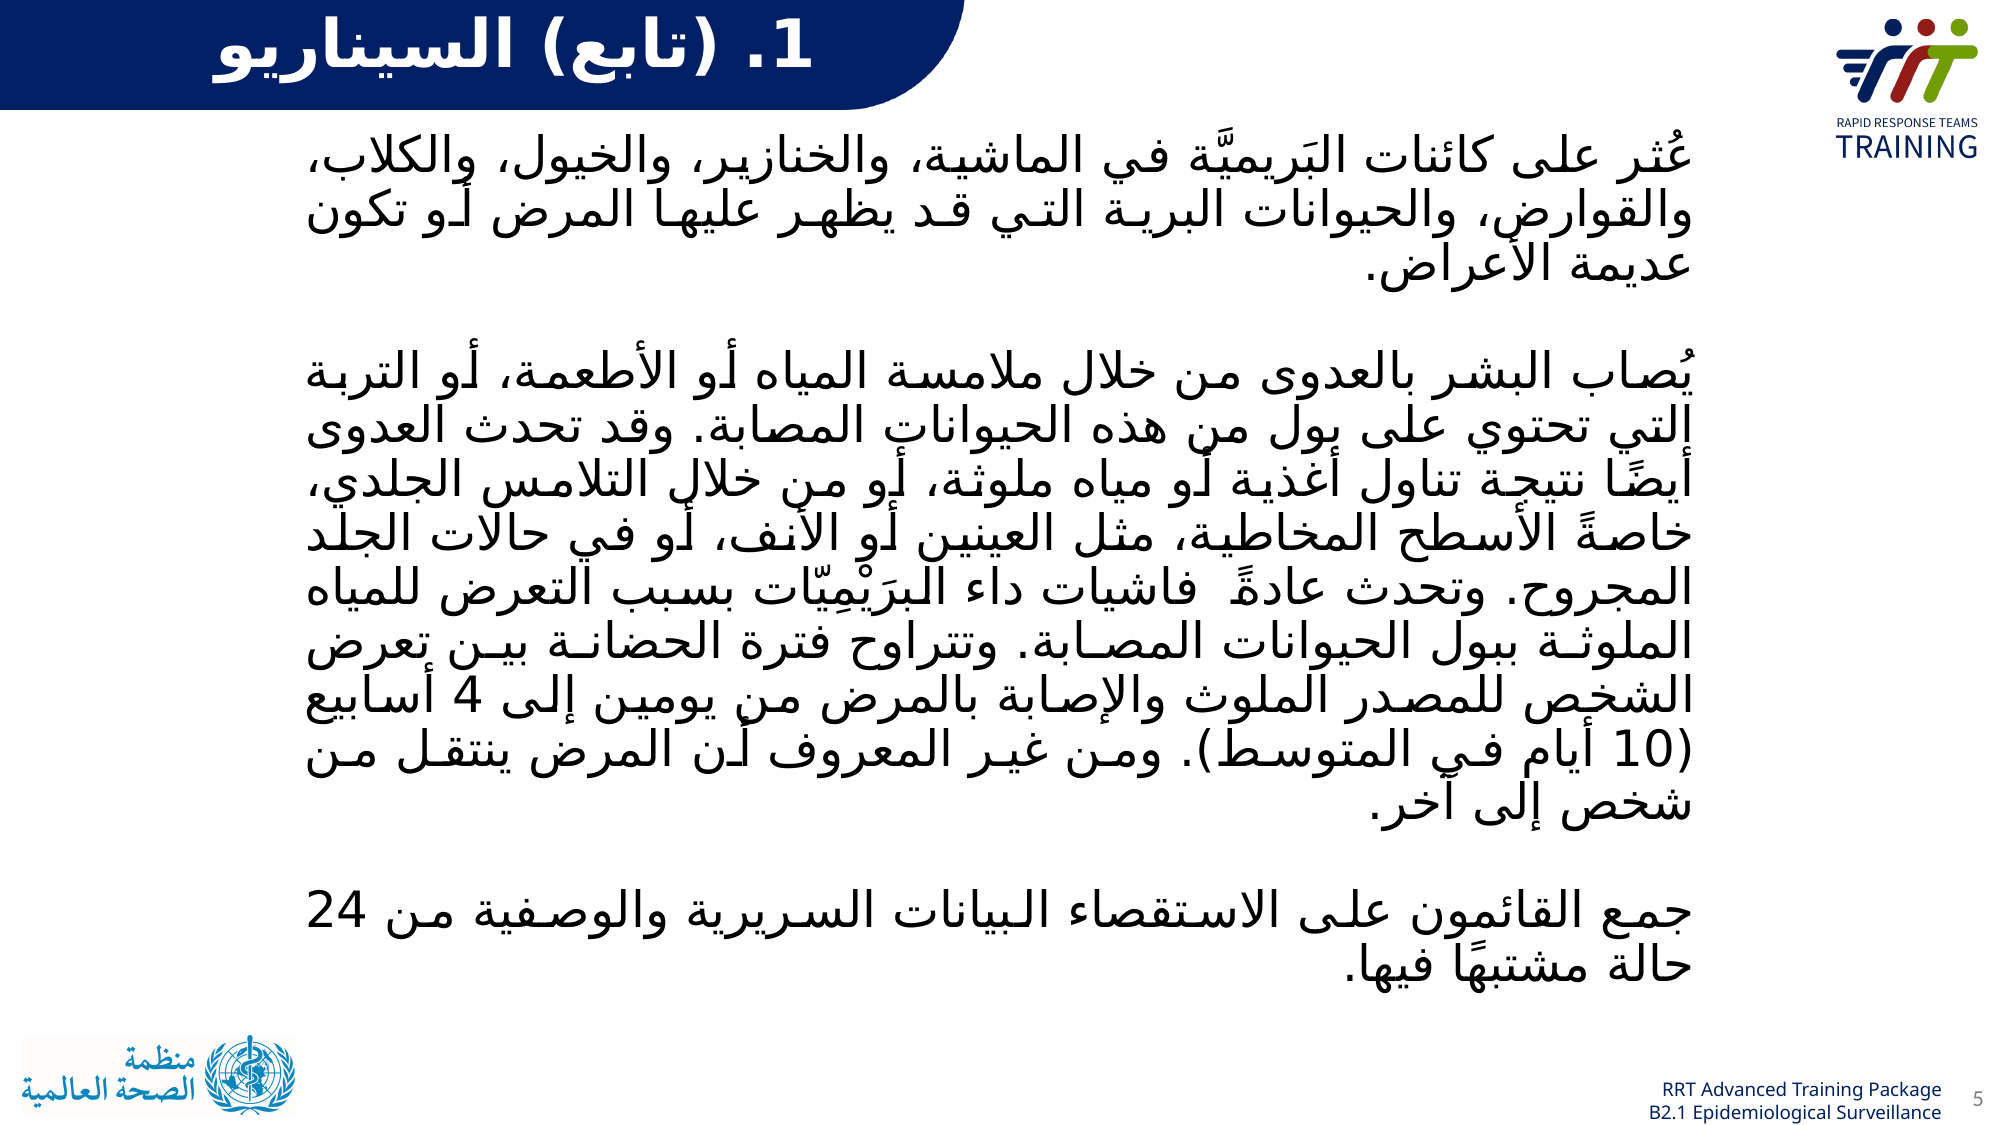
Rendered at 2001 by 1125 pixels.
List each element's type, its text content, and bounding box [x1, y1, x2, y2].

picture [22, 1035, 295, 1115]
picture [1835, 19, 1978, 167]
picture [0, 0, 965, 110]
title 1. (تابع) السيناريو [48, 2, 824, 110]
list عُثر على كائنات البَريميَّة في الماشية، والخنازير، والخيول، والكلاب، والقوارض، والحيوانات البرية التي قد يظهر عليها المرض أو تكون عديمة الأعراض. يُصاب البشر بالعدوى من خلال ملامسة المياه أو الأطعمة، أو التربة التي تحتوي على بول من هذه الحيوانات المصابة. وقد تحدث العدوى أيضًا نتيجة تناول أغذية أو مياه ملوثة، أو من خلال التلامس الجلدي، خاصةً الأسطح المخاطية، مثل العينين أو الأنف، أو في حالات الجلد المجروح. وتحدث عادةً فاشيات داء البرَيْمِيّات بسبب التعرض للمياه الملوثة ببول الحيوانات المصابة. وتتراوح فترة الحضانة بين تعرض الشخص للمصدر الملوث والإصابة بالمرض من يومين إلى 4 أسابيع (10 أيام في المتوسط). ومن غير المعروف أن المرض ينتقل من شخص إلى آخر. جمع القائمون على الاستقصاء البيانات السريرية والوصفية من 24 حالة مشتبهًا فيها. [297, 121, 1703, 1004]
picture [252, 1050, 258, 1059]
